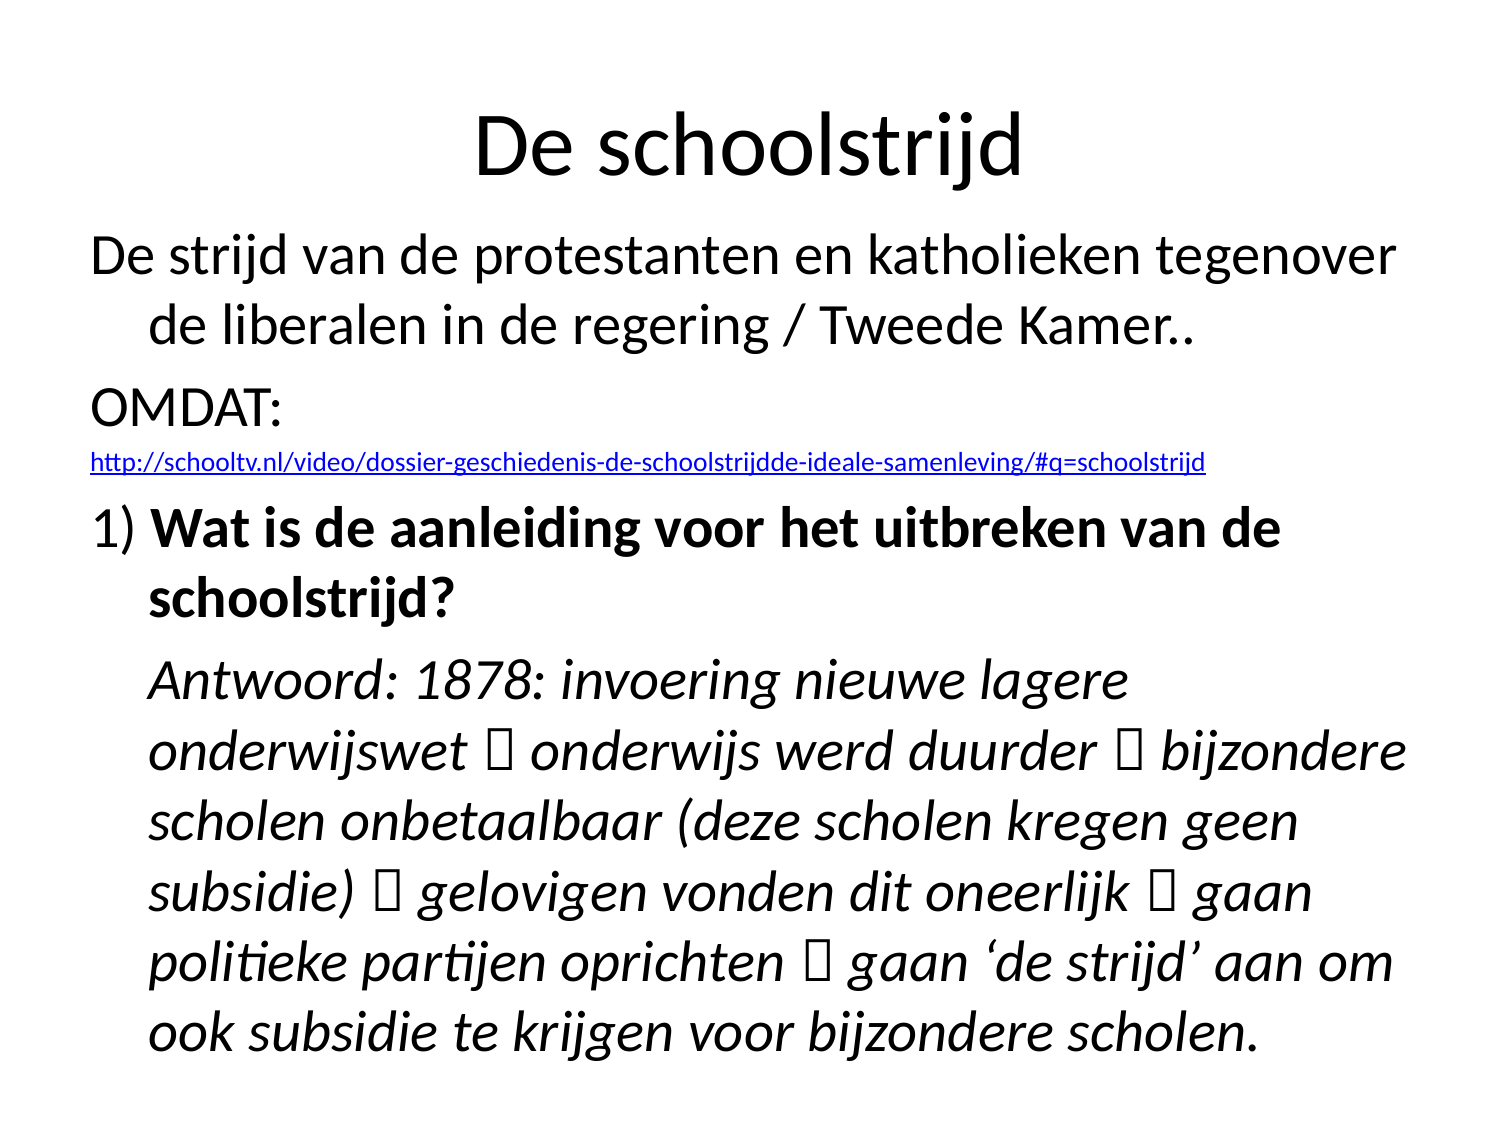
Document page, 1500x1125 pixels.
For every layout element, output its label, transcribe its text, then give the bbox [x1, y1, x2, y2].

title De schoolstrijd [75, 45, 1425, 208]
list De strijd van de protestanten en katholieken tegenover de liberalen in de regering / Tweede Kamer.. OMDAT: http://schooltv.nl/video/dossier-geschiedenis-de-schoolstrijdde-ideale-samenleving/#q=schoolstrijd 1) Wat is de aanleiding voor het uitbreken van de schoolstrijd? Antwoord: 1878: invoering nieuwe lagere onderwijswet  onderwijs werd duurder  bijzondere scholen onbetaalbaar (deze scholen kregen geen subsidie)  gelovigen vonden dit oneerlijk  gaan politieke partijen oprichten  gaan ‘de strijd’ aan om ook subsidie te krijgen voor bijzondere scholen. [75, 208, 1425, 1083]
